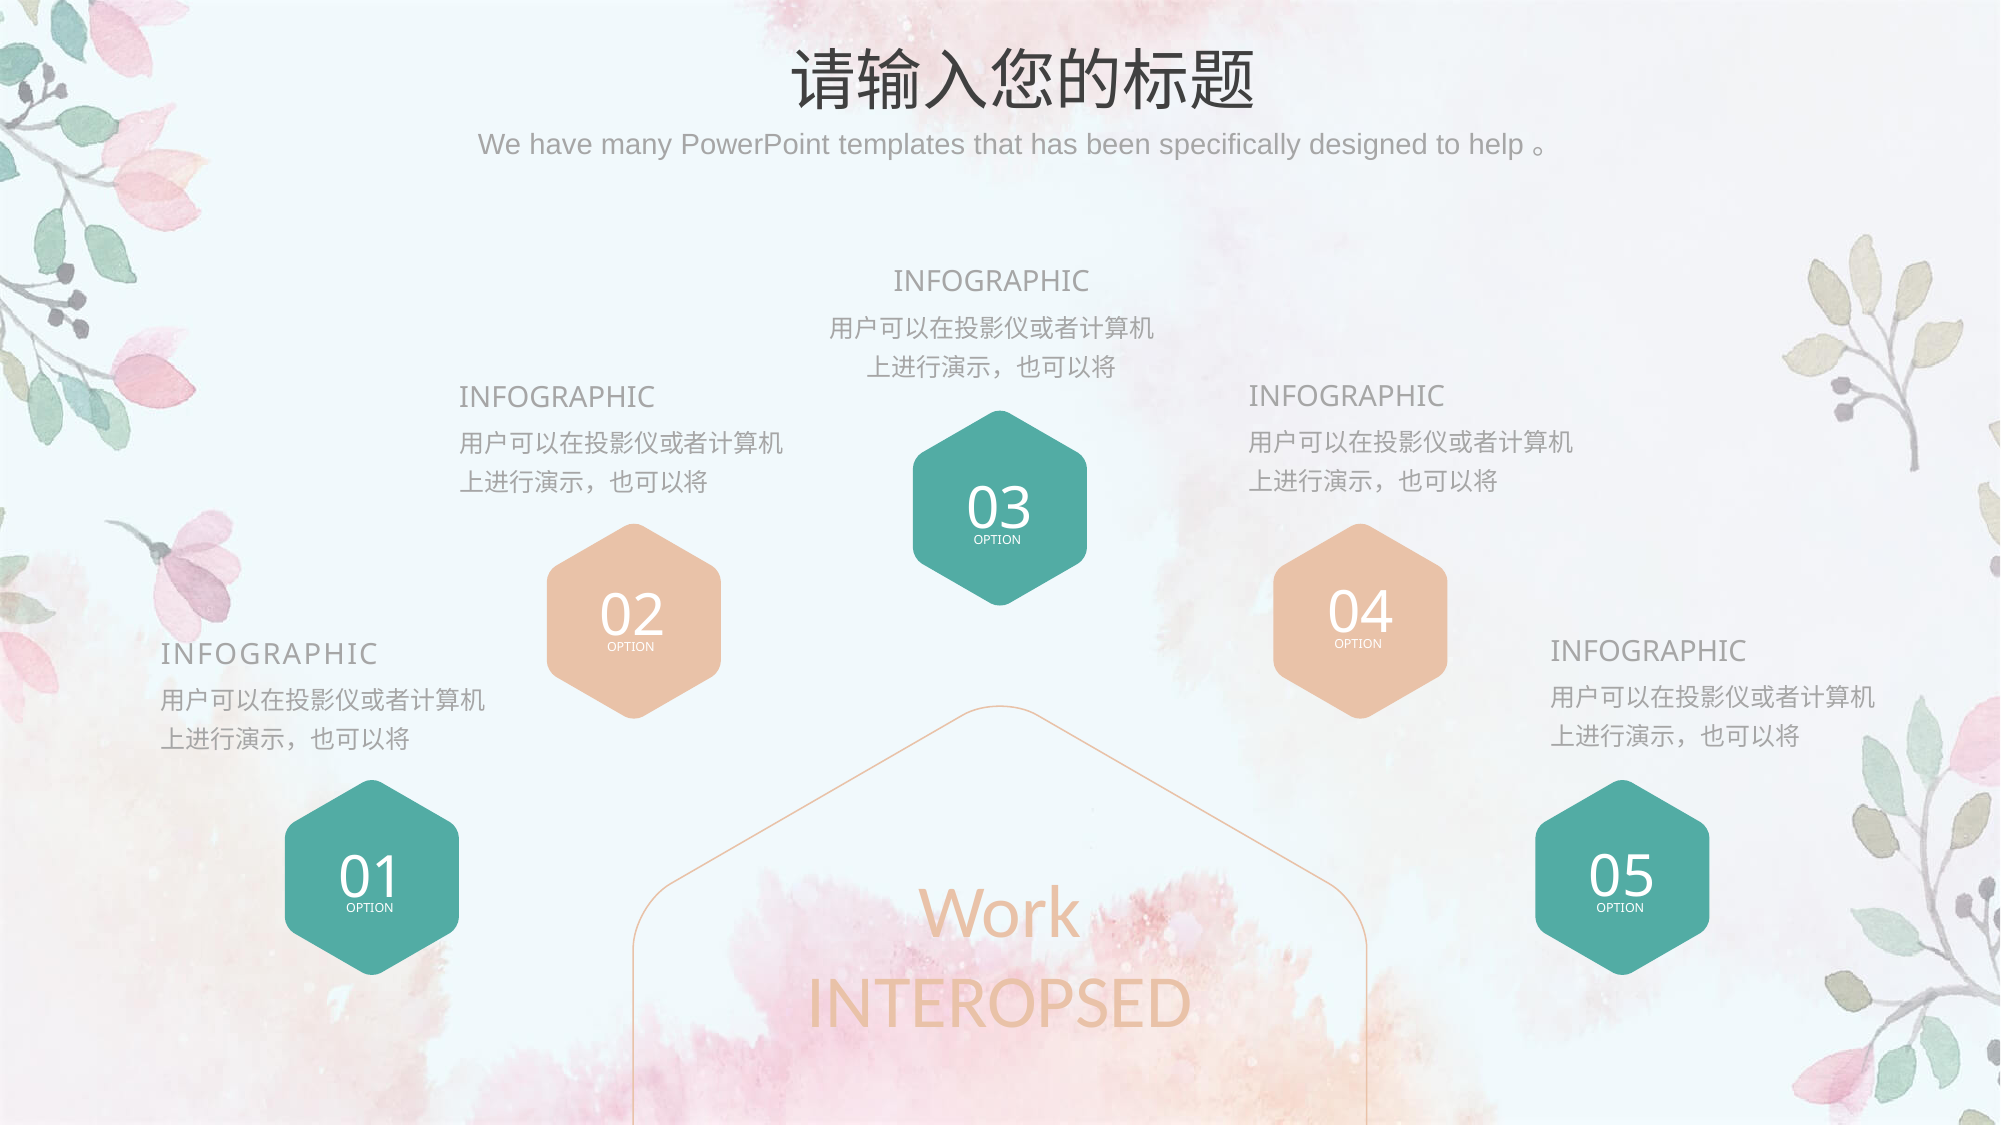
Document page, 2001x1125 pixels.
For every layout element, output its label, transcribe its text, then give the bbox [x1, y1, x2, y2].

picture [0, 0, 2001, 1125]
text_box [283, 778, 460, 976]
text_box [1544, 830, 1701, 923]
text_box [921, 462, 1078, 555]
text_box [444, 370, 830, 506]
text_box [799, 255, 1185, 386]
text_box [1233, 369, 1620, 505]
text_box [632, 705, 1368, 1125]
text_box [146, 627, 532, 762]
text_box [1534, 778, 1711, 976]
text_box We have many PowerPoint templates that has been specifically designed to help。 [463, 118, 1583, 168]
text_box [293, 831, 451, 924]
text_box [1282, 567, 1439, 659]
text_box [1535, 624, 1922, 759]
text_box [554, 570, 712, 662]
text_box 请输入您的标题 [774, 30, 1272, 118]
text_box [545, 522, 722, 720]
text_box [911, 409, 1088, 607]
text_box [1272, 522, 1449, 720]
text_box Work INTEROPSED [777, 855, 1223, 1051]
